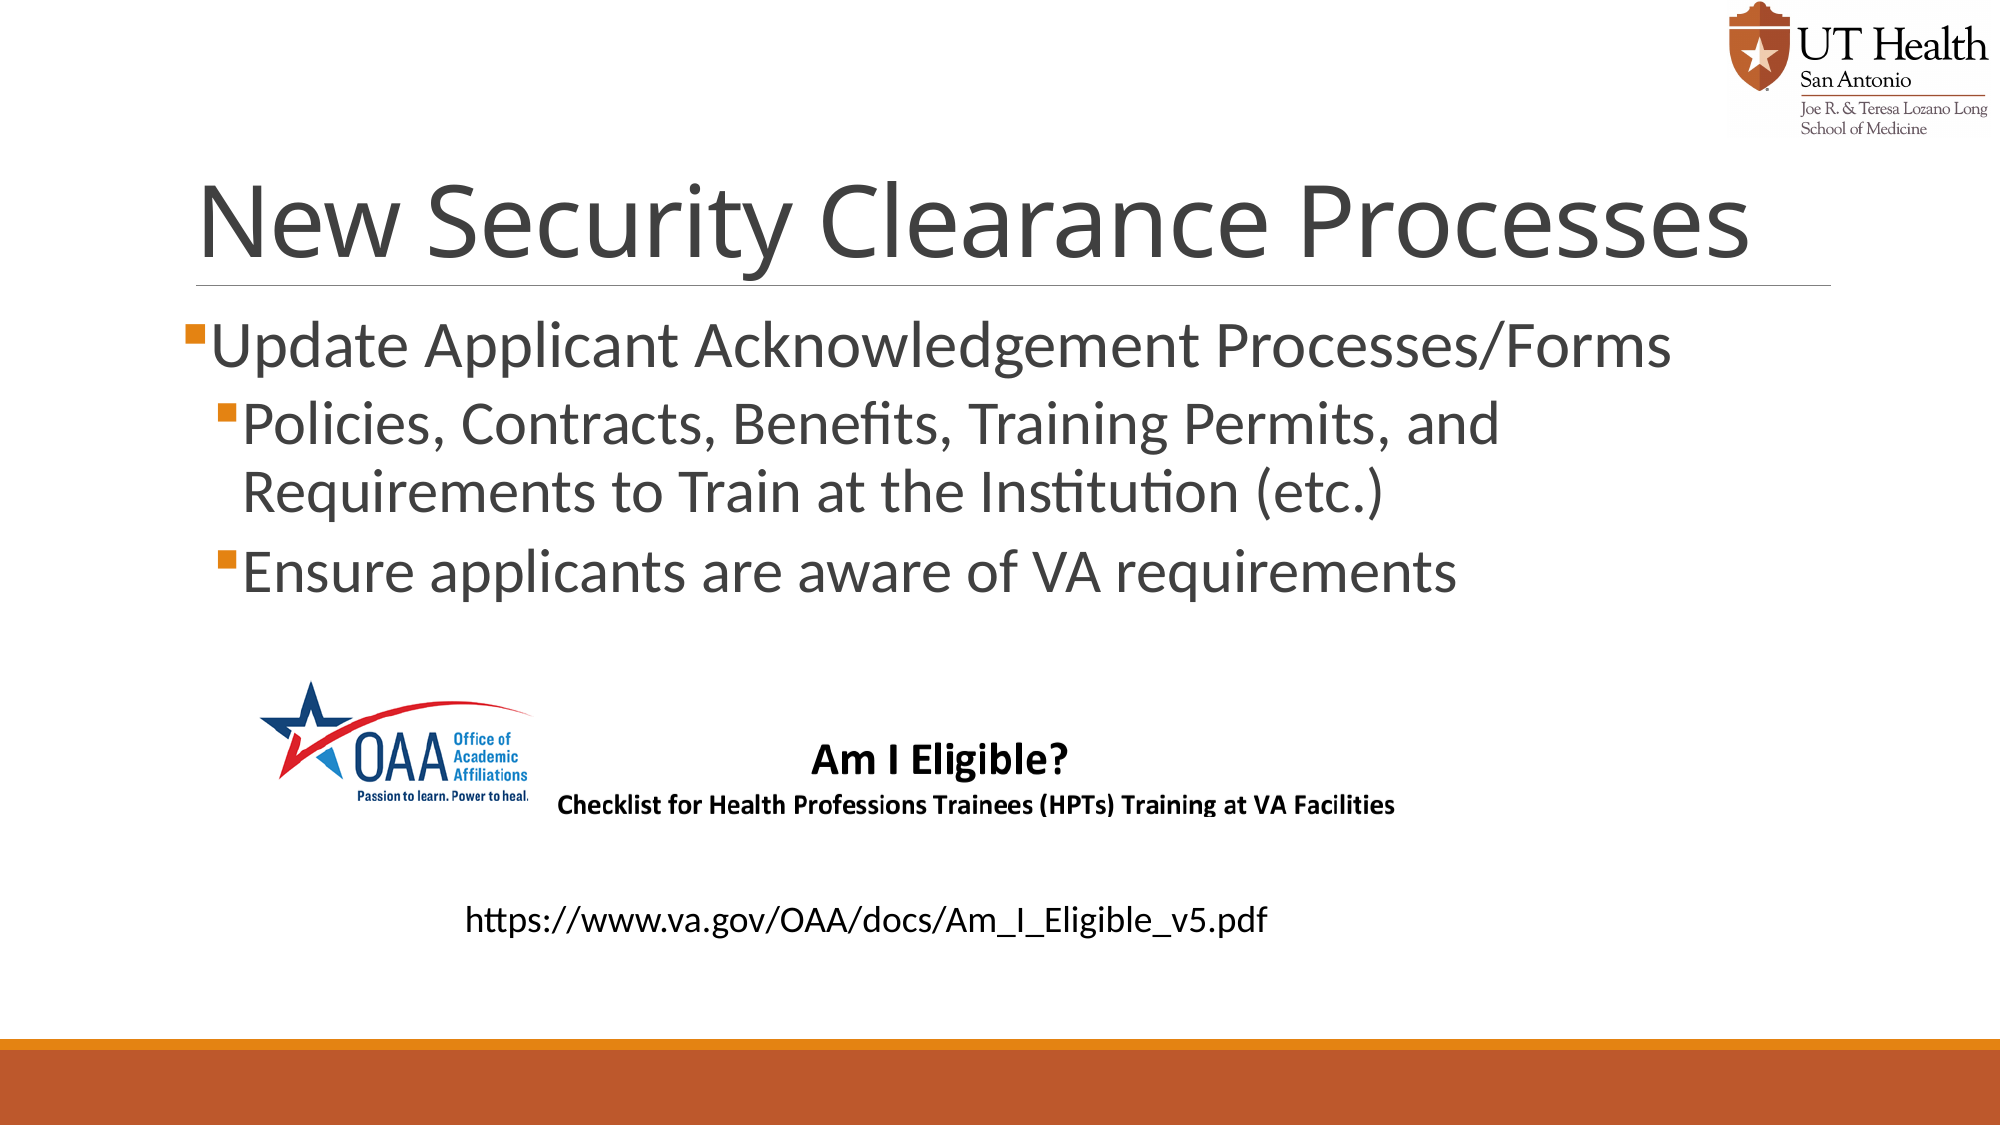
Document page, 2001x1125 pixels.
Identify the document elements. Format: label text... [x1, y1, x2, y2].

list Update Applicant Acknowledgement Processes/Forms Policies, Contracts, Benefits, Training Permits, and Requirements to Train at the Institution (etc.) Ensure applicants are aware of VA requirements [180, 302, 1830, 963]
picture [1727, 0, 1991, 138]
picture [224, 649, 1638, 817]
title New Security Clearance Processes [180, 47, 1830, 285]
text_box https://www.va.gov/OAA/docs/Am_I_Eligible_v5.pdf [449, 887, 1451, 948]
